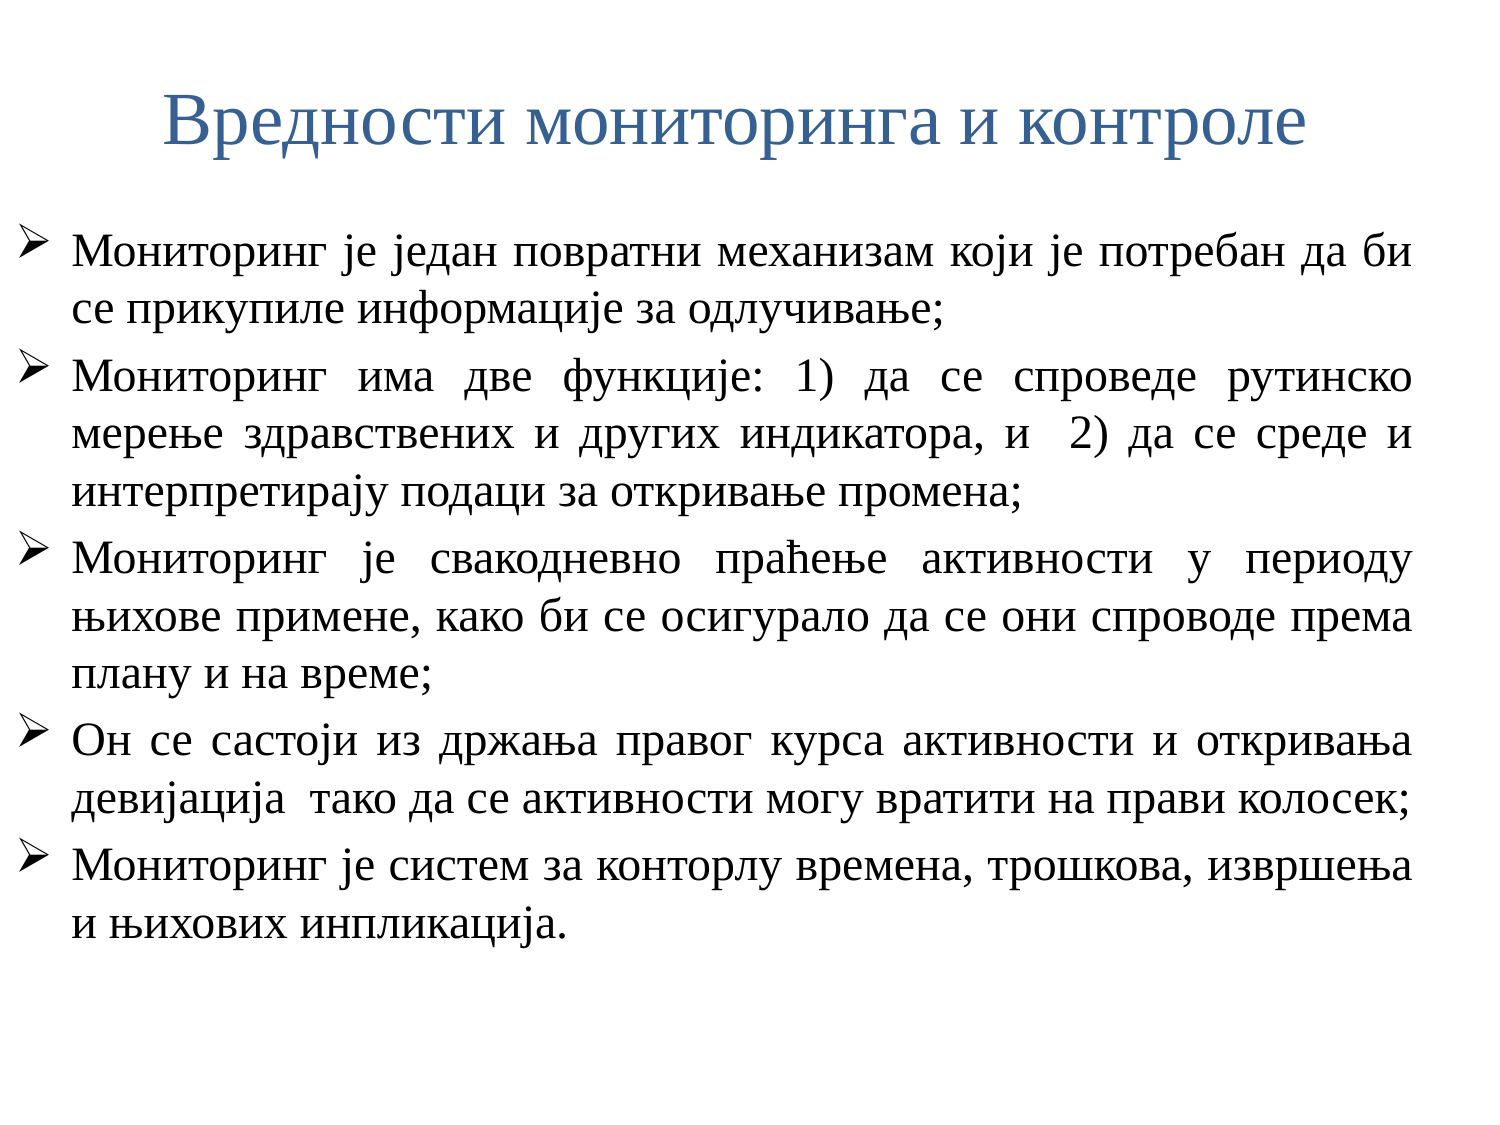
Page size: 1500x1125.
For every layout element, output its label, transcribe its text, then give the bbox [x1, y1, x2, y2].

title Вредности мониторинга и контроле [70, 0, 1421, 210]
list Мониторинг је један повратни механизам који је потребан да би се прикупиле информације за одлучивање; Мониторинг има две функције: 1) да се спроведе рутинско мерење здравствених и других индикатора, и 2) да се среде и интерпретирају подаци за откривање промена; Мониторинг је свакодневно праћење активности у периоду њихове примене, како би се осигурало да се они спроводе према плану и на време; Он се састоји из држања правог курса активности и откривања девијација тако да се активности могу вратити на прави колосек; Мониторинг је систем за конторлу времена, трошкова, извршења и њихових инпликација. [0, 210, 1430, 1125]
